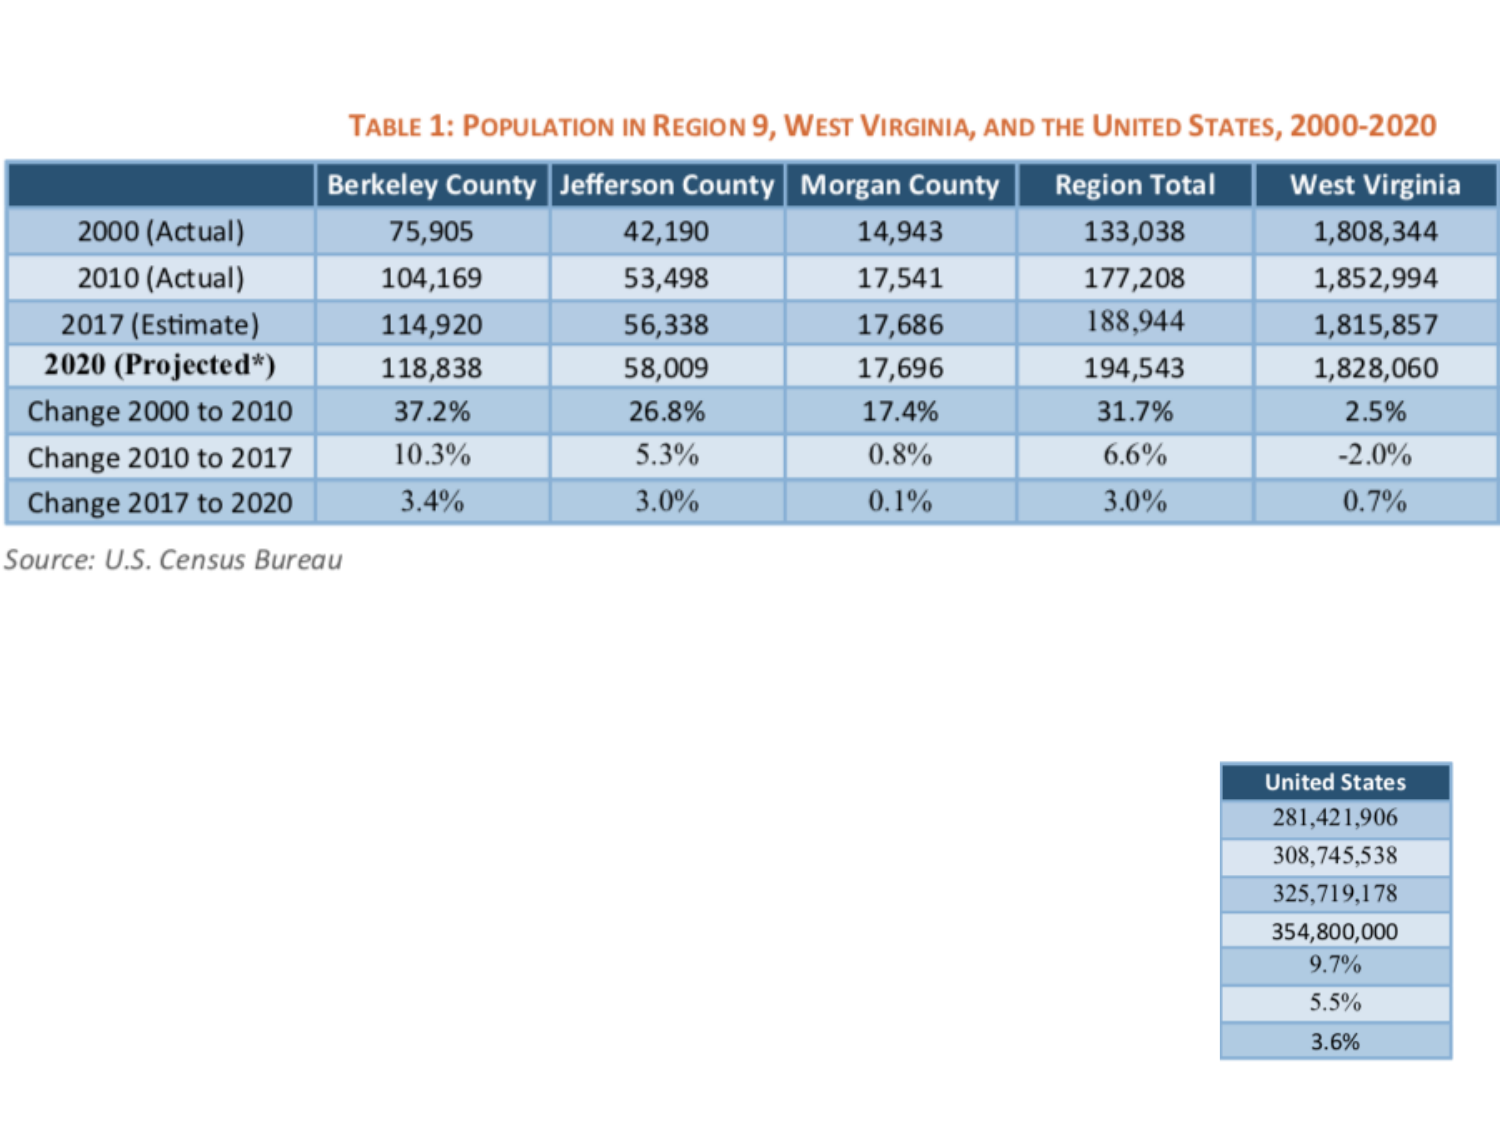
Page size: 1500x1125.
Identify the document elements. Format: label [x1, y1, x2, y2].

picture [0, 88, 1500, 686]
picture [1219, 704, 1481, 1125]
